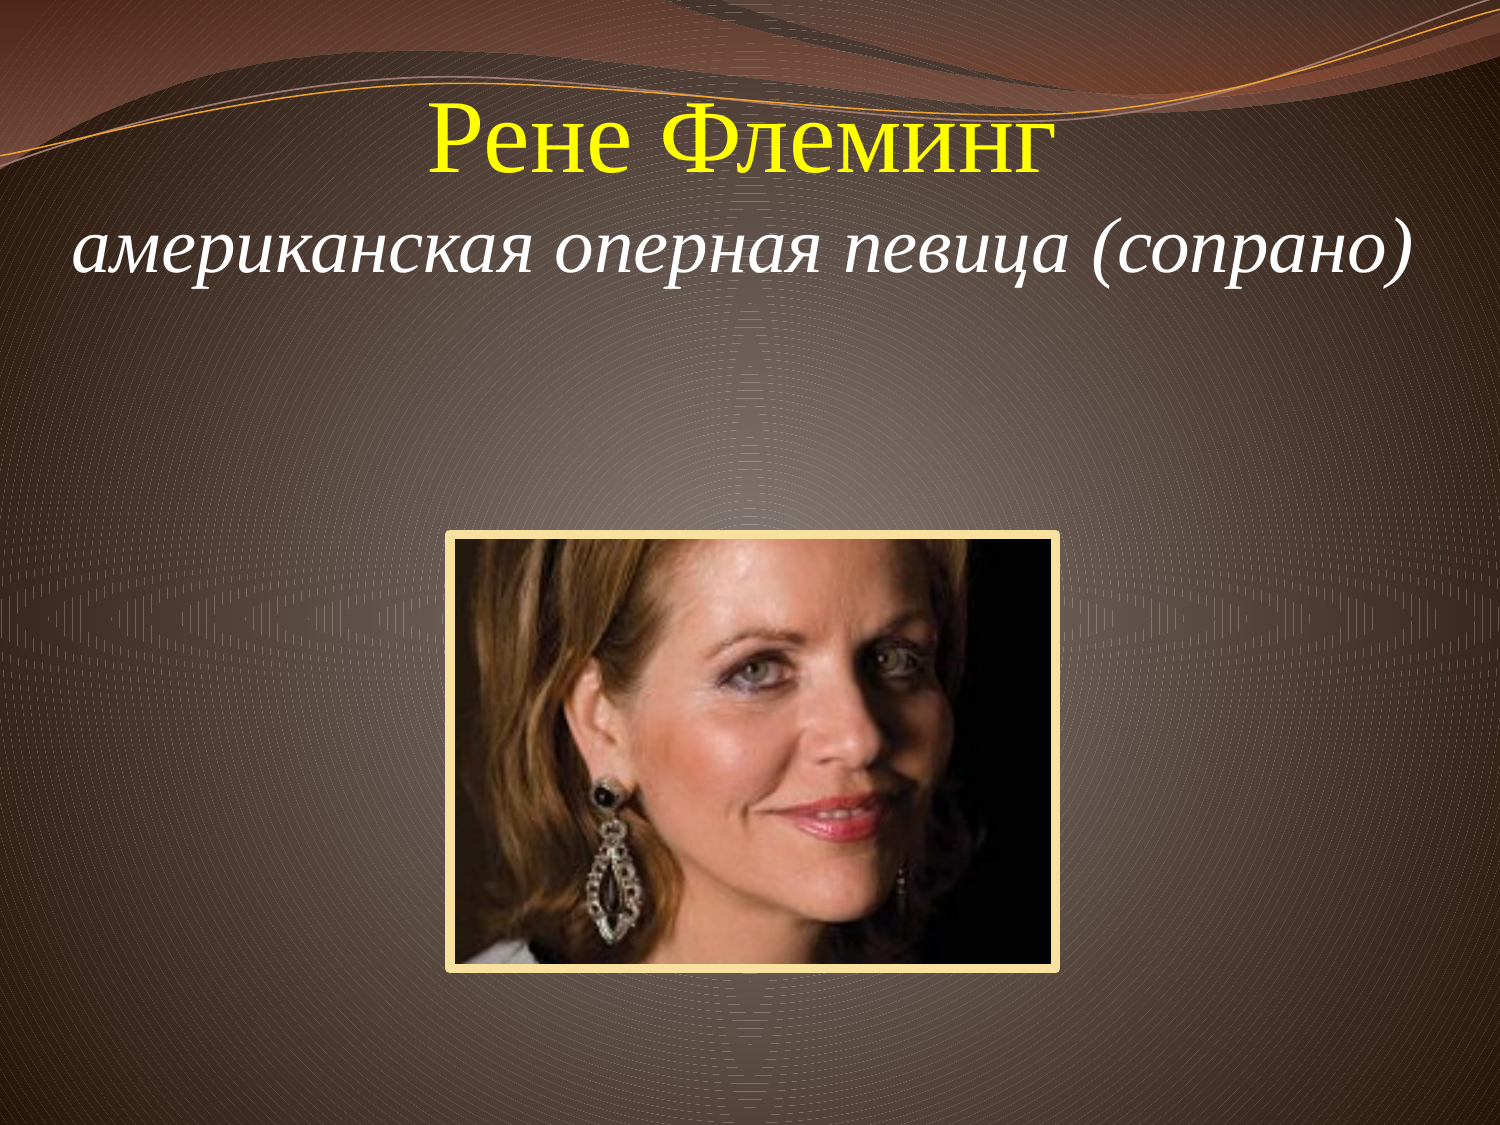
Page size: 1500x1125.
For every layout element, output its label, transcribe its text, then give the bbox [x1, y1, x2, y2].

title Рене Флеминг американская оперная певица (сопрано) [64, 54, 1424, 1125]
picture [454, 538, 1052, 965]
